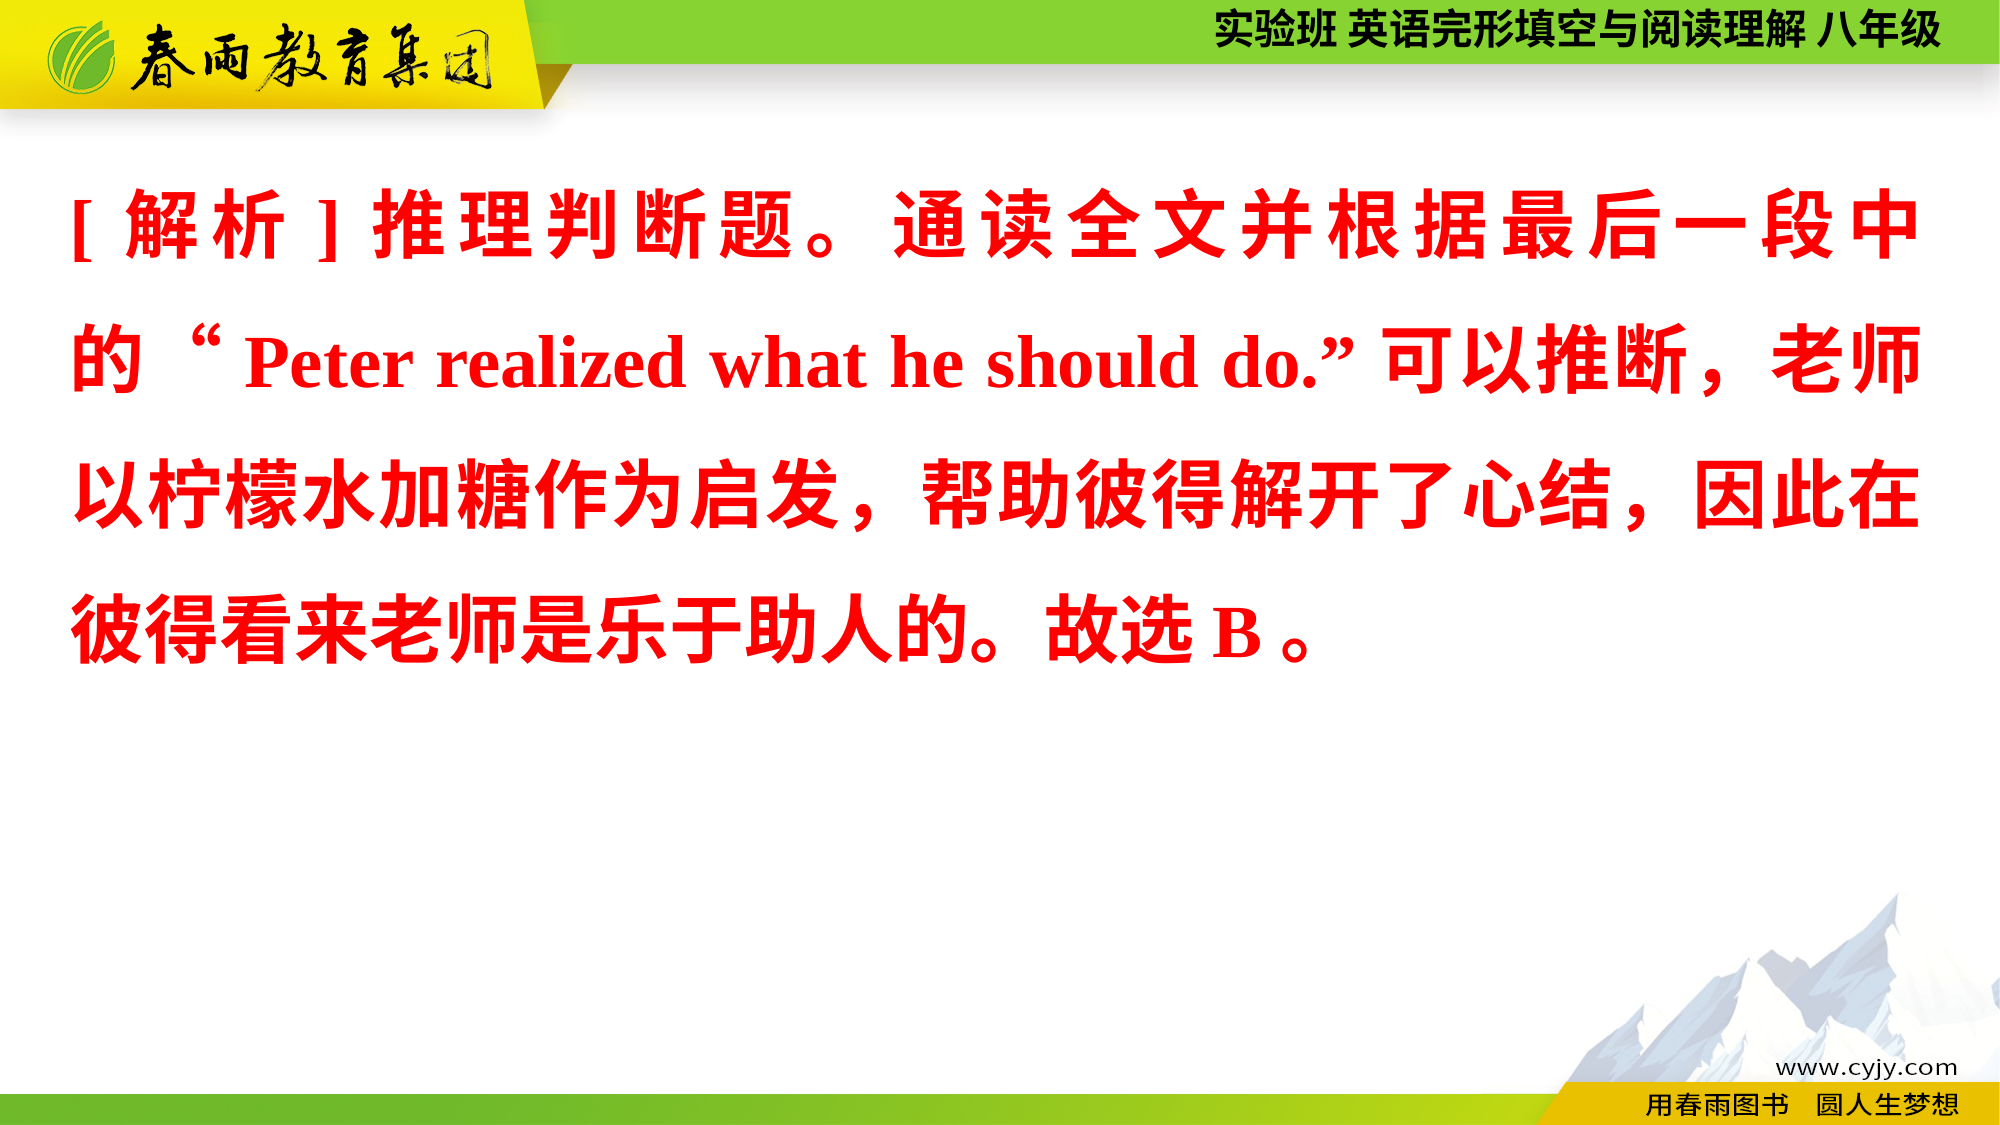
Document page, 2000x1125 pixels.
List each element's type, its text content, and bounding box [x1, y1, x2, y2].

picture [0, 0, 2000, 1125]
list [解析]推理判断题。通读全文并根据最后一段中的“Peter realized what he should do.”可以推断，老师以柠檬水加糖作为启发，帮助彼得解开了心结，因此在彼得看来老师是乐于助人的。故选B。 [54, 125, 1939, 669]
